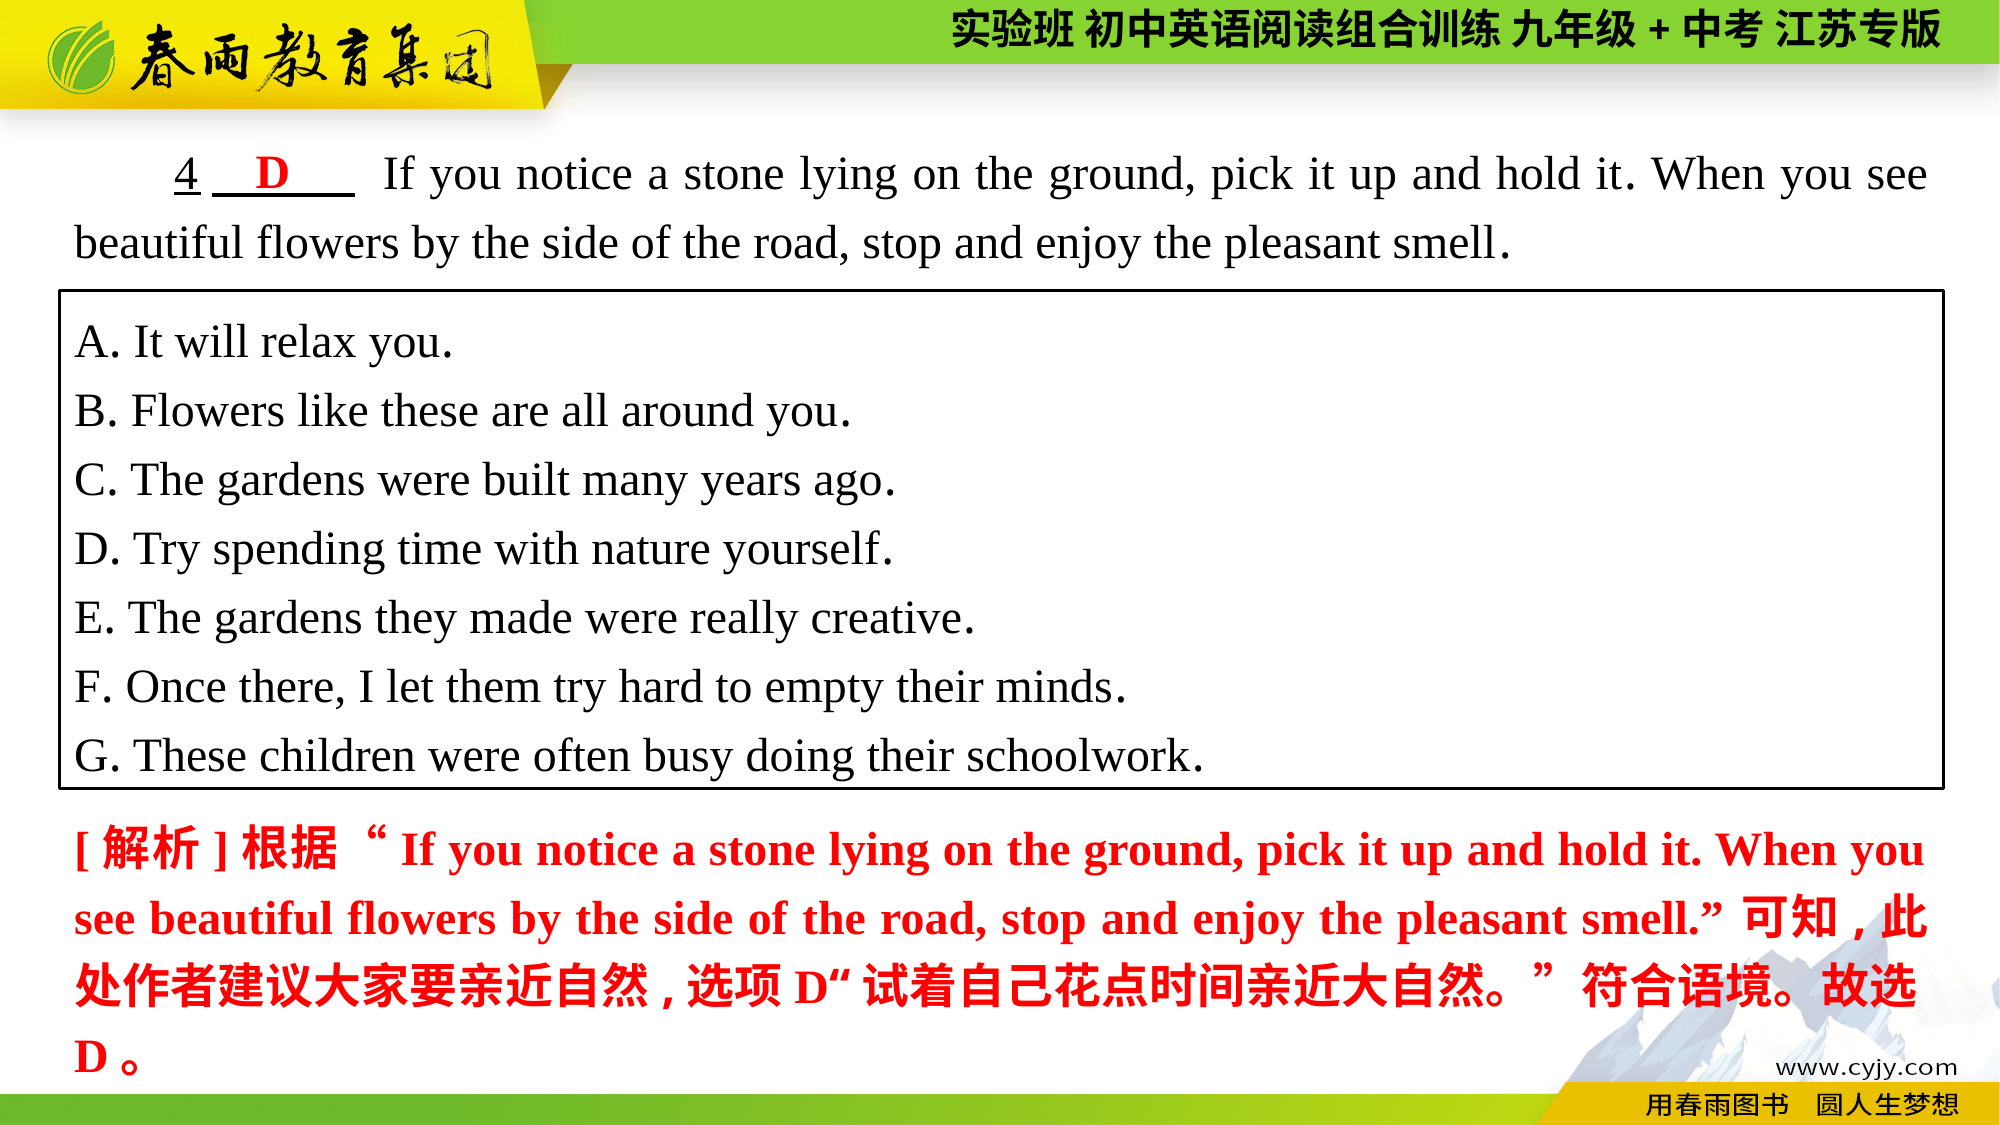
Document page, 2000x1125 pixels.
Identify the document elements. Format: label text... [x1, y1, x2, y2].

text_box [解析]根据“If you notice a stone lying on the ground, pick it up and hold it. When you see beautiful flowers by the side of the road, stop and enjoy the pleasant smell.”可知,此处作者建议大家要亲近自然,选项D“试着自己花点时间亲近大自然。”符合语境。故选D。 [59, 798, 1944, 1090]
picture [0, 0, 2000, 1125]
text_box A. It will relax you. B. Flowers like these are all around you. C. The gardens were built many years ago. D. Try spending time with nature yourself. E. The gardens they made were really creative. F. Once there, I let them try hard to empty their minds. G. These children were often busy doing their schoolwork. [59, 290, 1944, 789]
list 4 If you notice a stone lying on the ground, pick it up and hold it. When you see beautiful flowers by the side of the road, stop and enjoy the pleasant smell. [59, 122, 1944, 276]
text_box D [240, 121, 306, 206]
